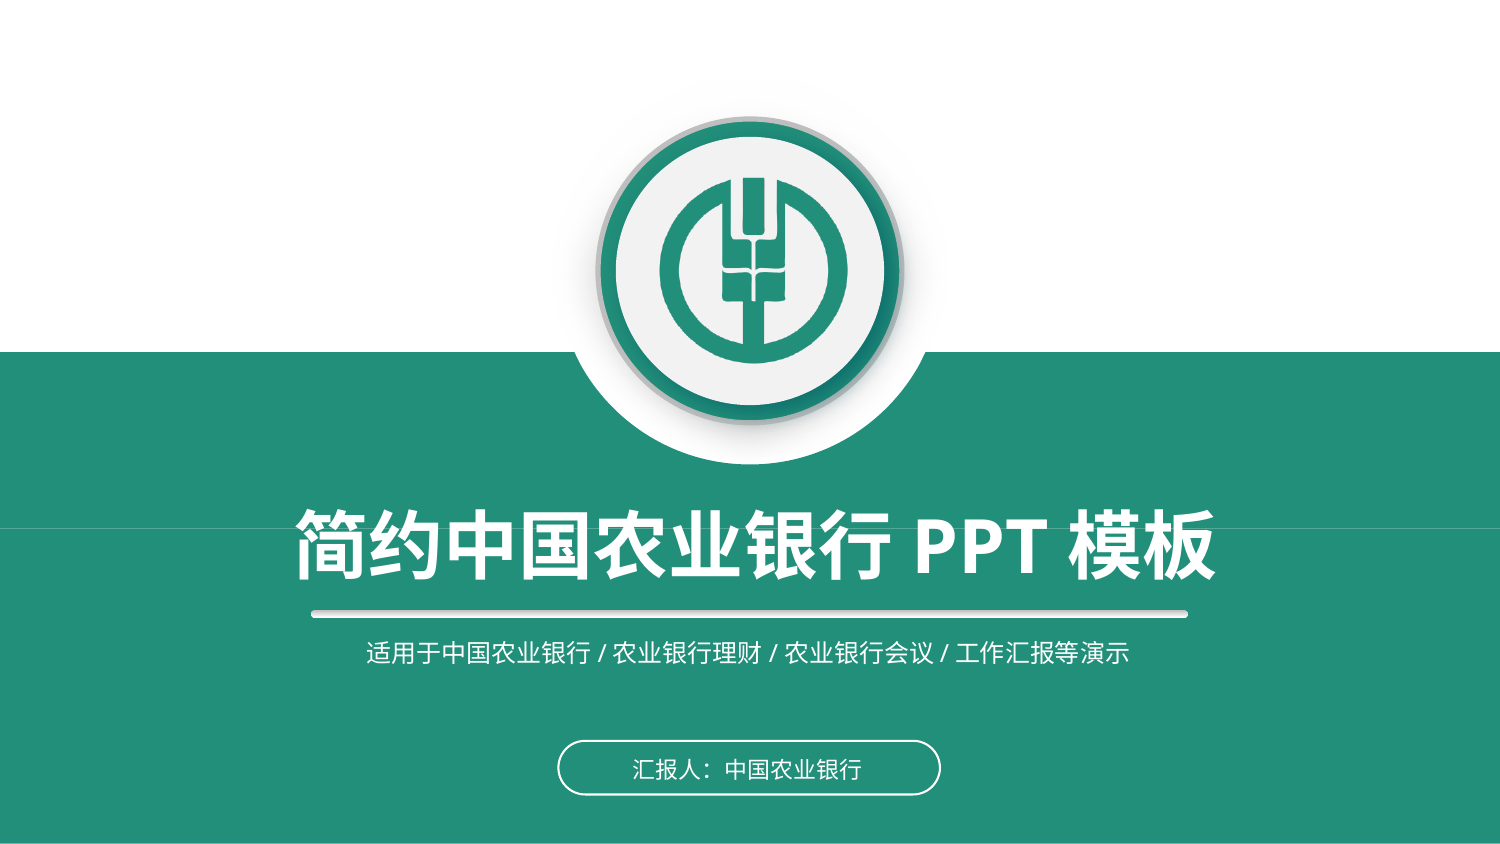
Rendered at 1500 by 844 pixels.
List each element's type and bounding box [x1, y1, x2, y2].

picture [613, 158, 873, 377]
text_box [546, 67, 954, 350]
text_box [558, 740, 941, 795]
text_box [0, 351, 1500, 844]
